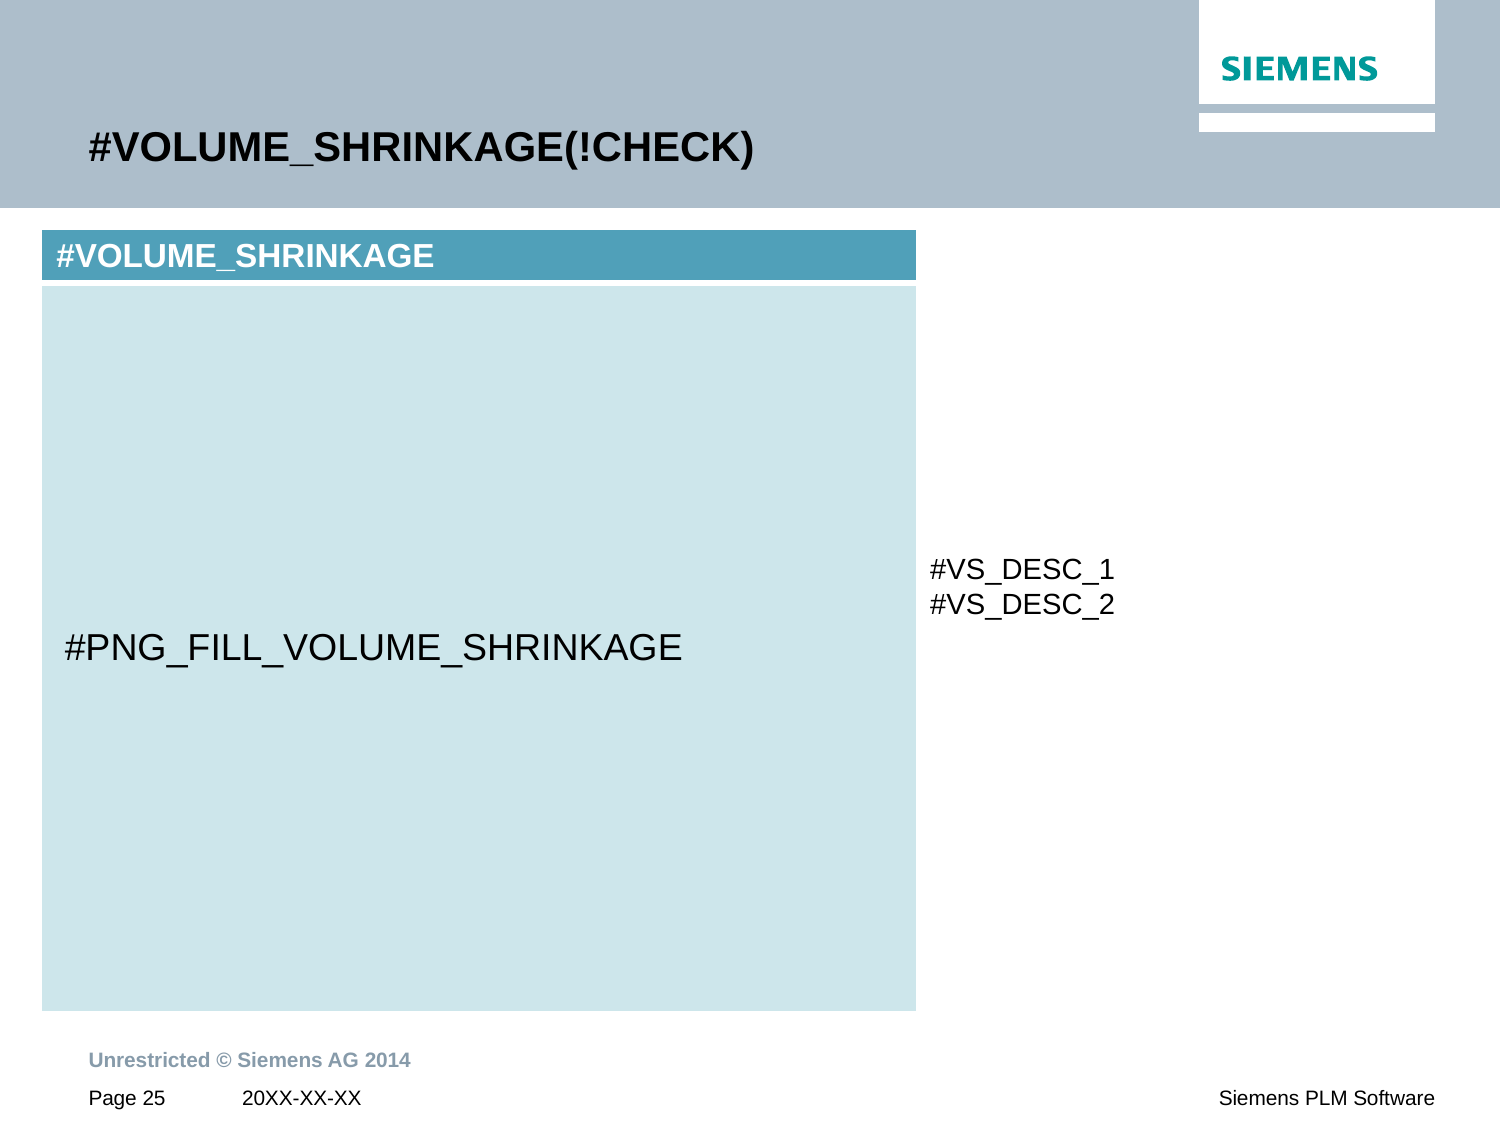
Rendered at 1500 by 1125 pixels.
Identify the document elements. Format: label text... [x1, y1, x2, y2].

text_box #VS_DESC_1 #VS_DESC_2 [915, 542, 1447, 663]
title #VOLUME_SHRINKAGE(!CHECK) [0, 0, 1500, 209]
text_box #PNG_FILL_VOLUME_SHRINKAGE [64, 302, 892, 988]
table_header #VOLUME_SHRINKAGE [42, 230, 916, 280]
table_cell [42, 286, 916, 1011]
